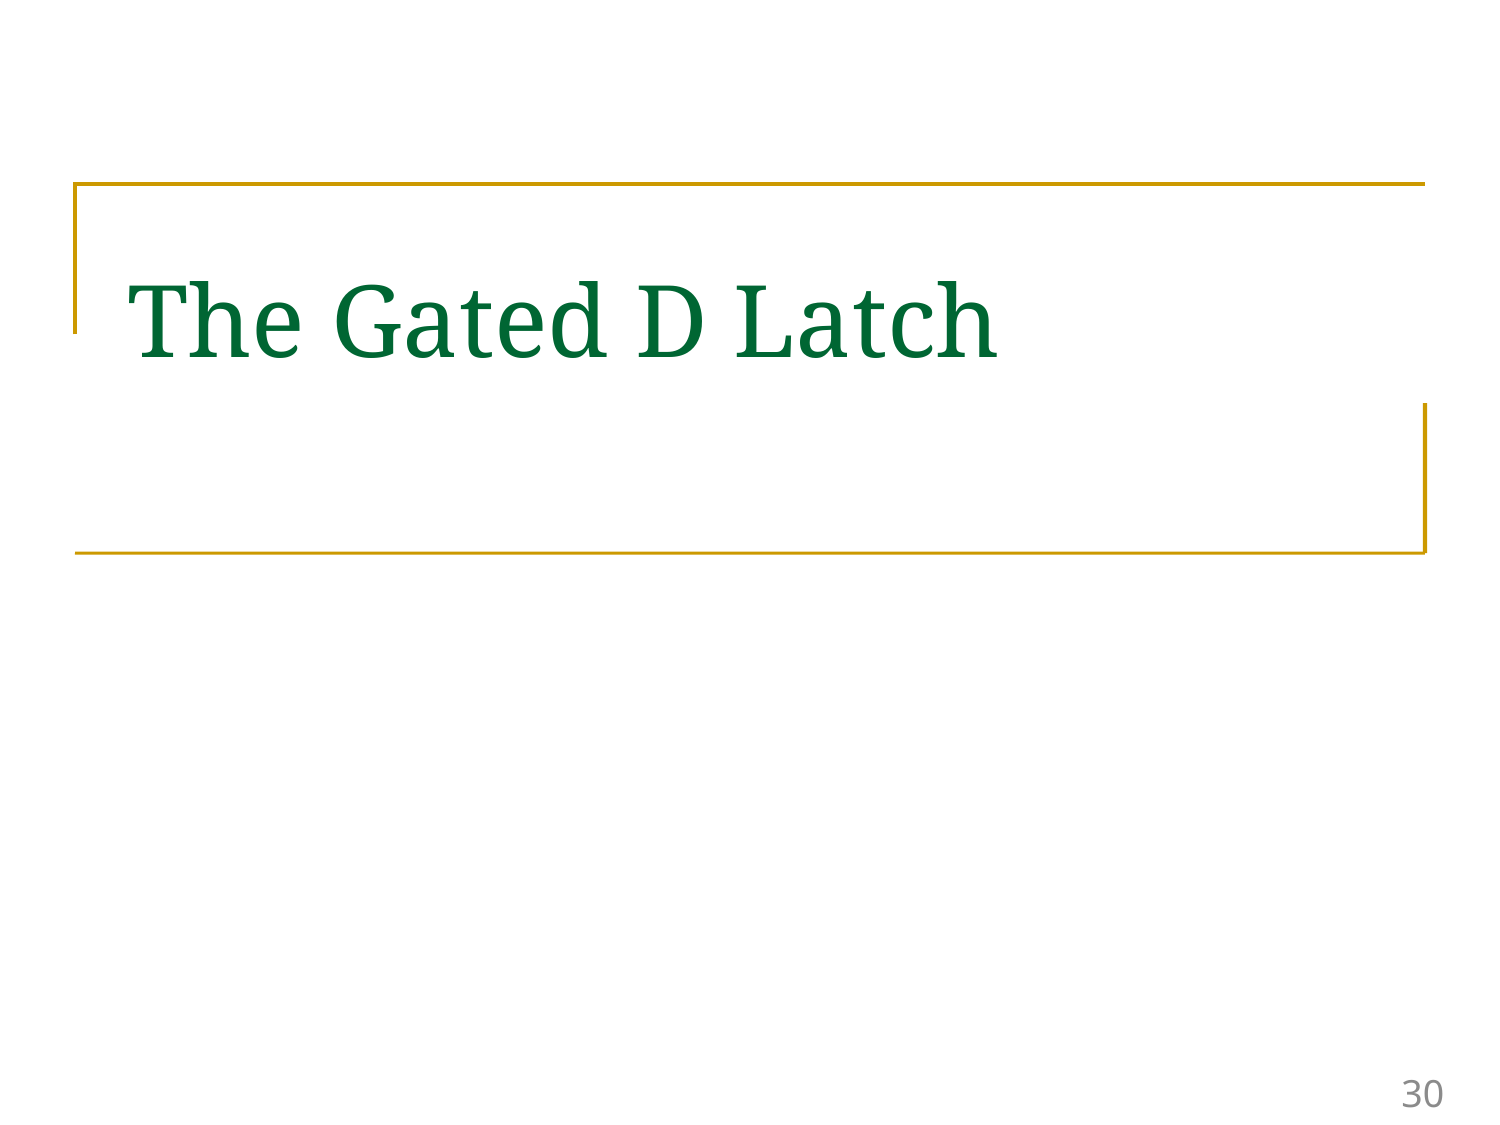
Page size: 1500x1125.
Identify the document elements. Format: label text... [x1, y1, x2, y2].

slide_number 30 [1121, 1066, 1460, 1125]
title The Gated D Latch [112, 249, 1413, 538]
